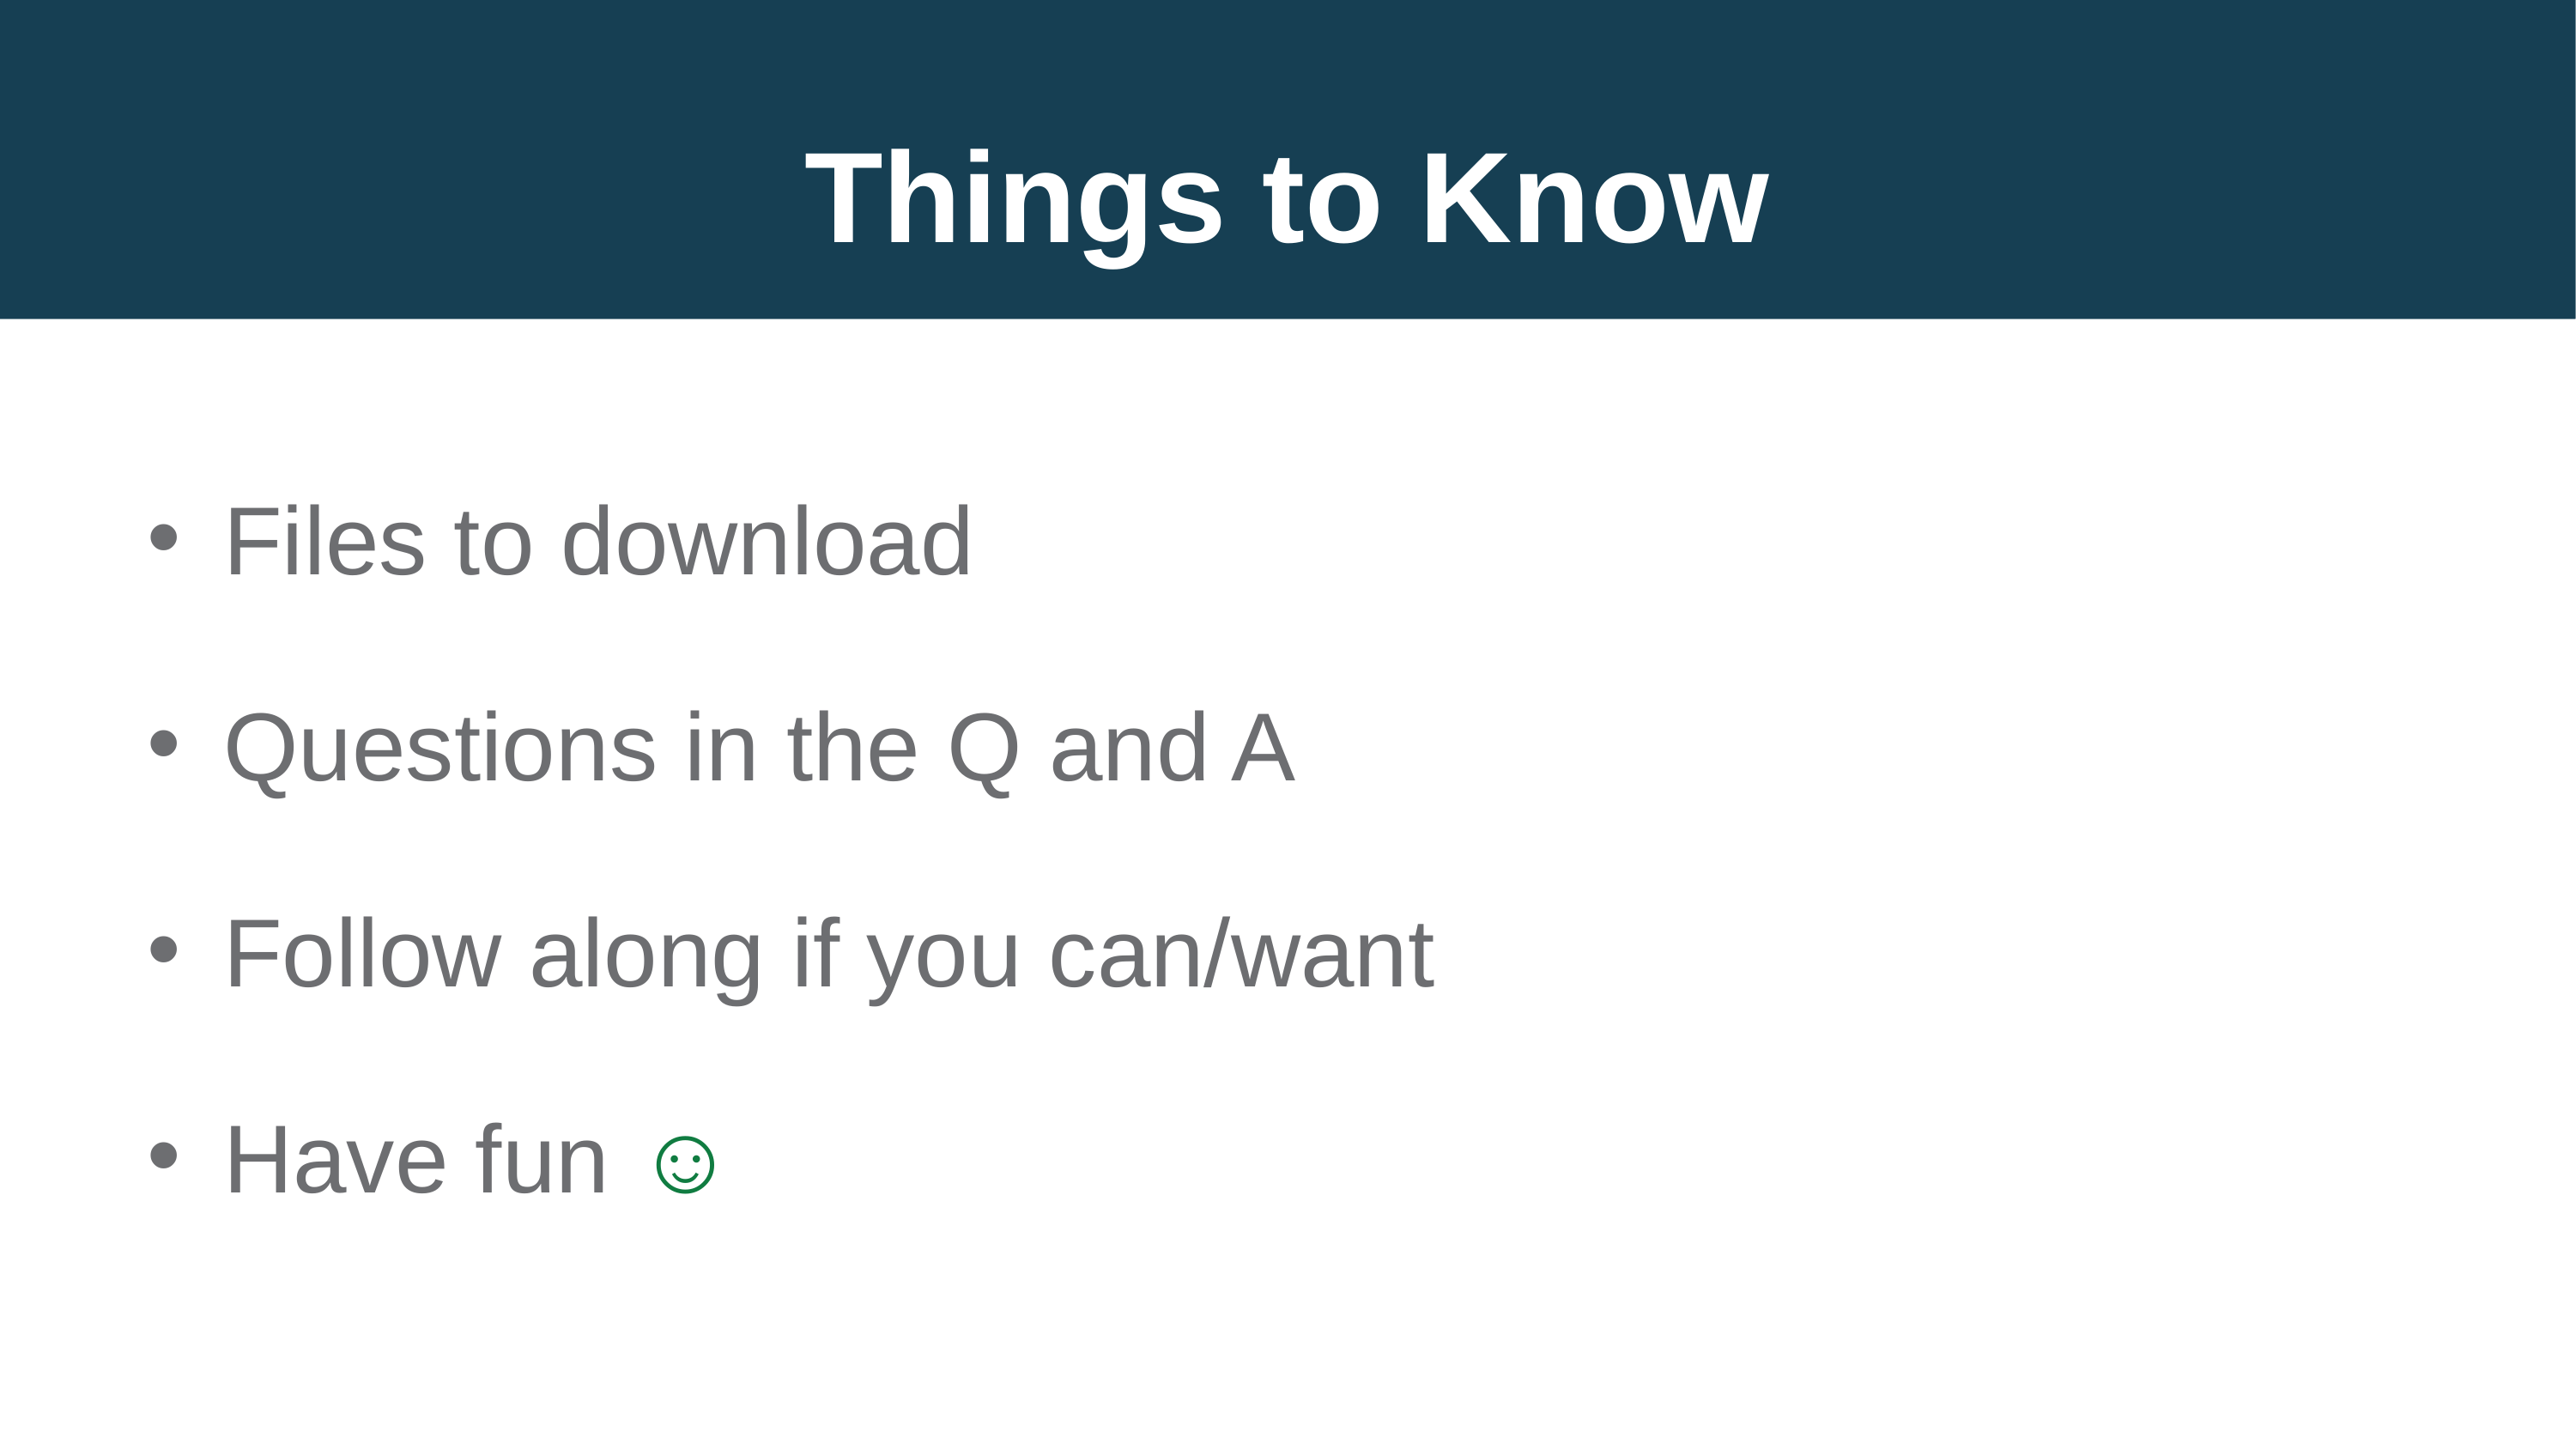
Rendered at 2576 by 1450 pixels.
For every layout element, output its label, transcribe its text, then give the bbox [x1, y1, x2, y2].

title Things to Know [96, 65, 2480, 269]
list Files to download Questions in the Q and A Follow along if you can/want Have fun ☺ [96, 410, 2480, 1333]
